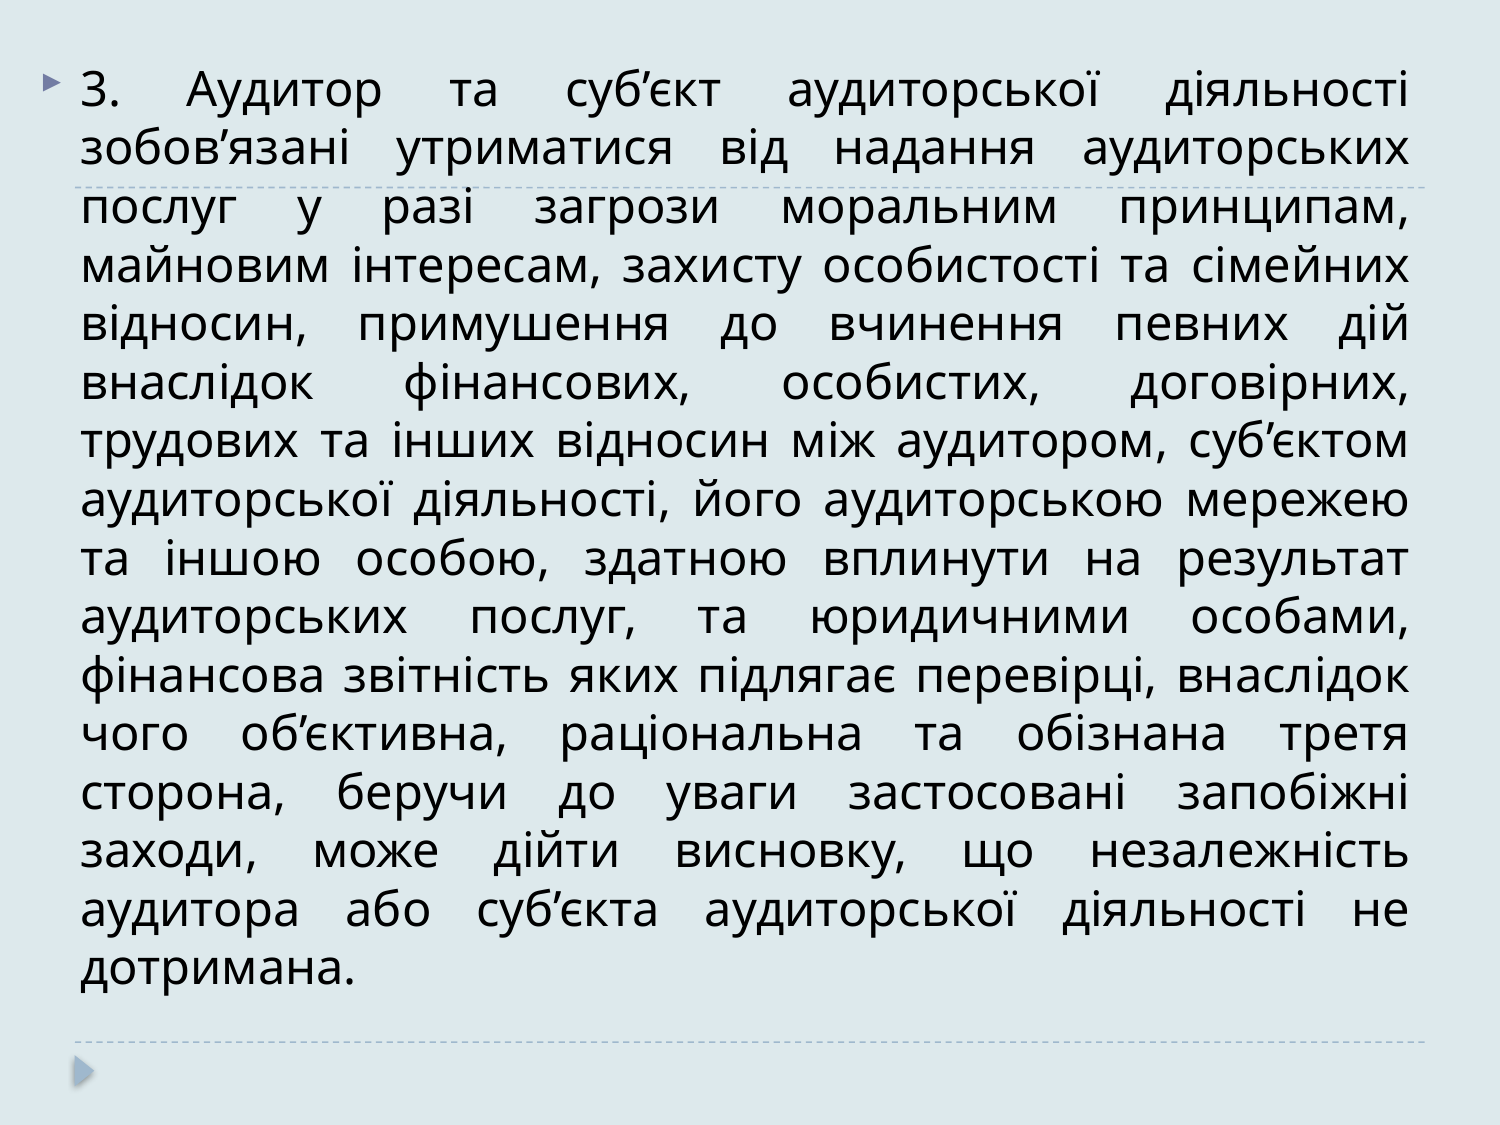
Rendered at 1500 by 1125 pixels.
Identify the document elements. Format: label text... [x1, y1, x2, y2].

list 3. Аудитор та суб’єкт аудиторської діяльності зобов’язані утриматися від надання аудиторських послуг у разі загрози моральним принципам, майновим інтересам, захисту особистості та сімейних відносин, примушення до вчинення певних дій внаслідок фінансових, особистих, договірних, трудових та інших відносин між аудитором, суб’єктом аудиторської діяльності, його аудиторською мережею та іншою особою, здатною вплинути на результат аудиторських послуг, та юридичними особами, фінансова звітність яких підлягає перевірці, внаслідок чого об’єктивна, раціональна та обізнана третя сторона, беручи до уваги застосовані запобіжні заходи, може дійти висновку, що незалежність аудитора або суб’єкта аудиторської діяльності не дотримана. [24, 50, 1425, 1010]
